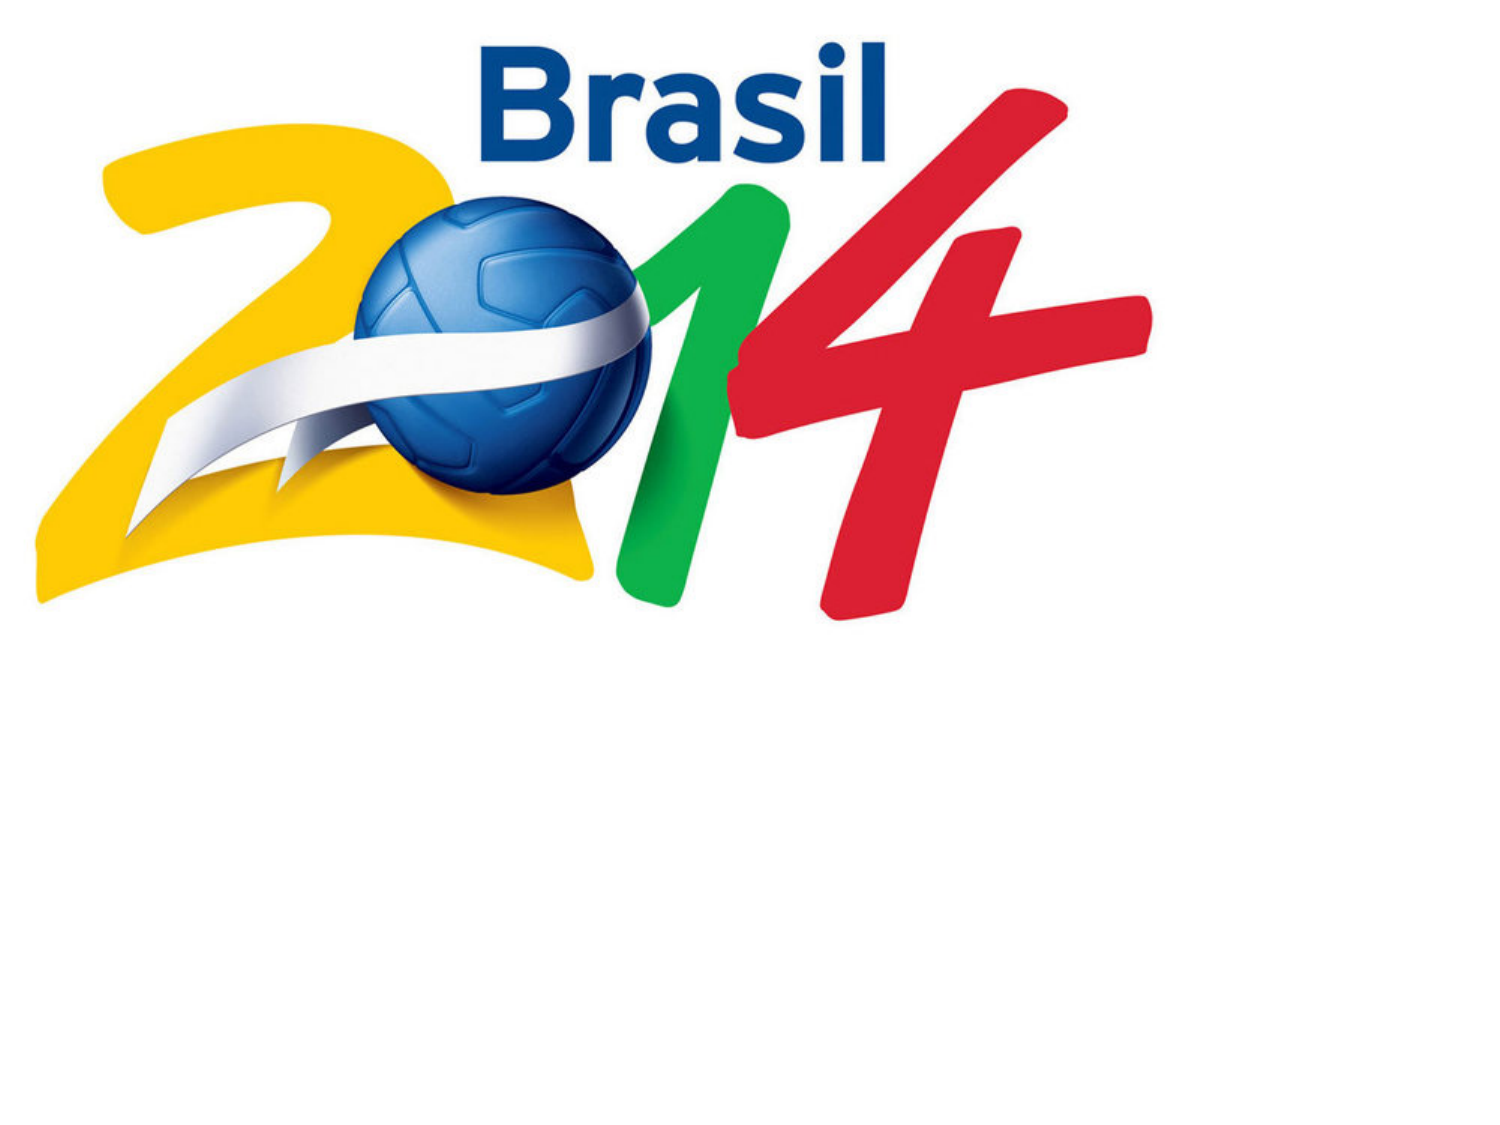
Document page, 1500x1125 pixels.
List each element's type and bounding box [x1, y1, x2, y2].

picture [0, 0, 1201, 664]
